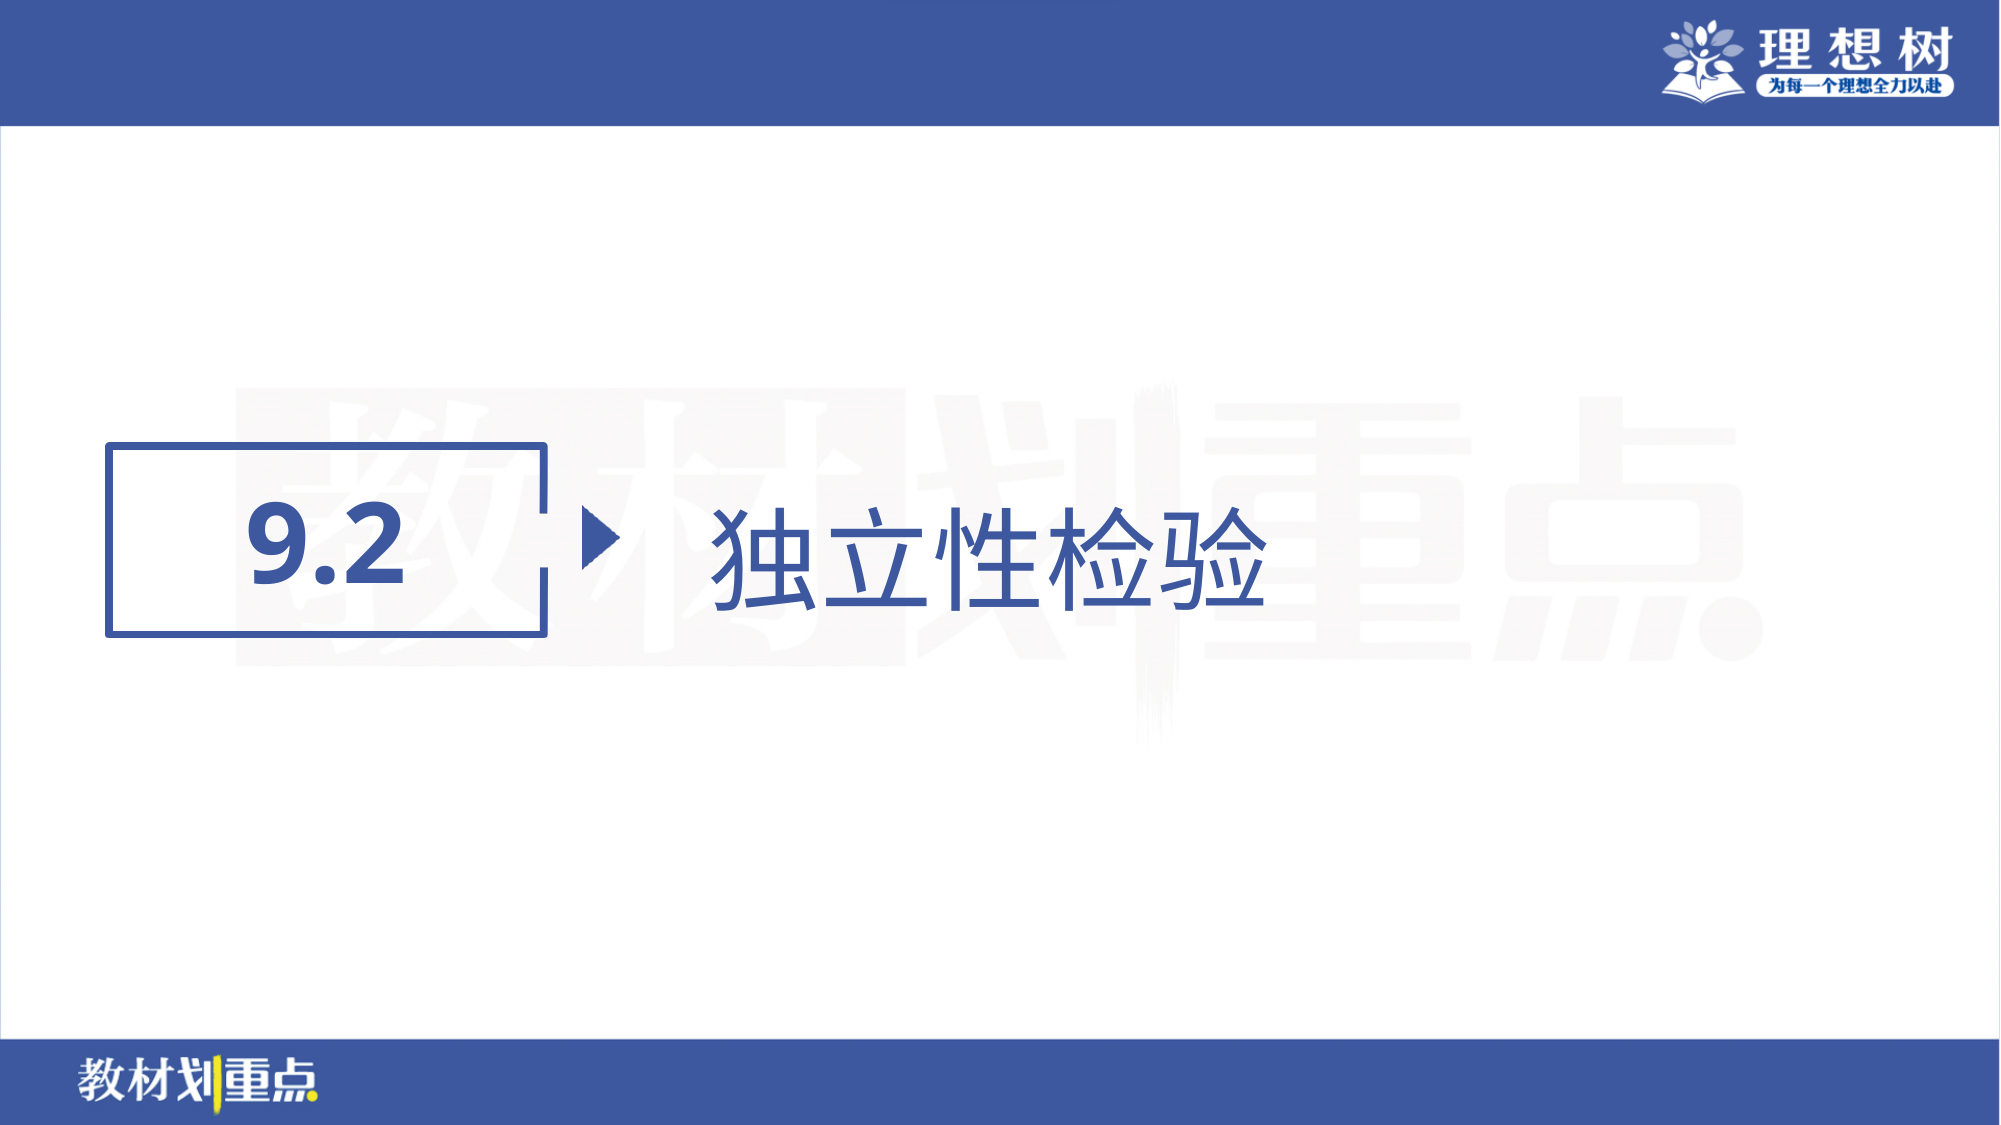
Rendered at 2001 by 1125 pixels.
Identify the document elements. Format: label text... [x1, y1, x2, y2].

picture [0, 0, 2000, 1125]
text_box 独立性检验 [708, 424, 1967, 635]
